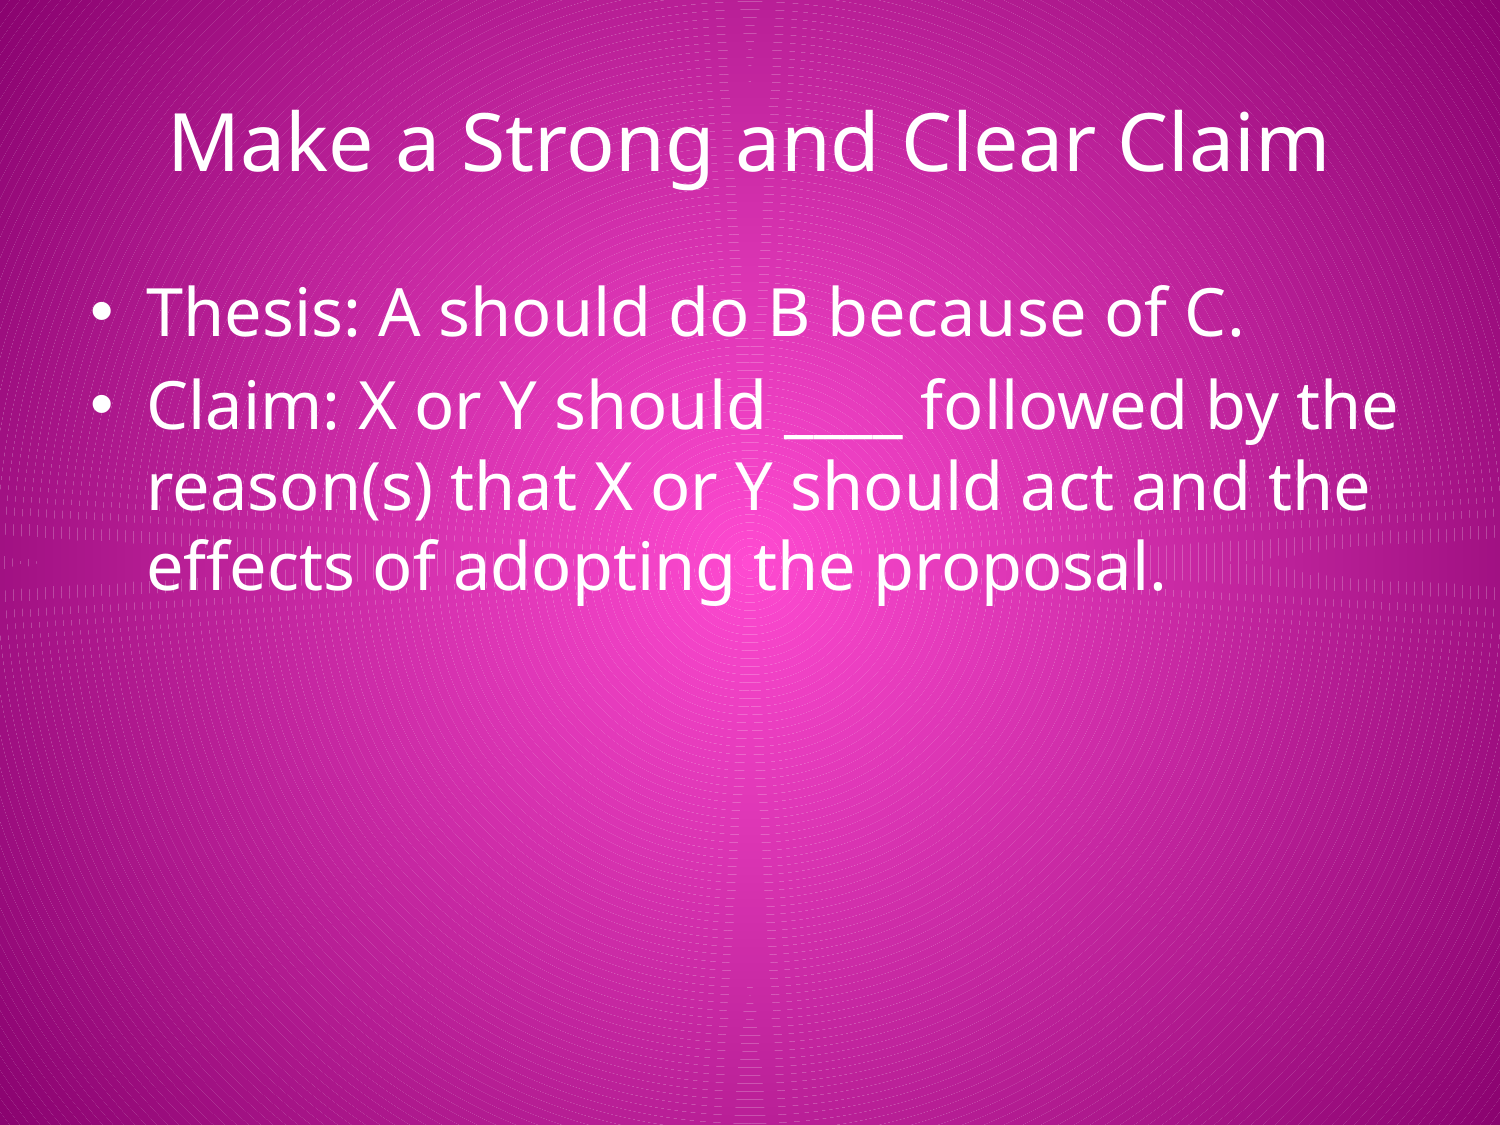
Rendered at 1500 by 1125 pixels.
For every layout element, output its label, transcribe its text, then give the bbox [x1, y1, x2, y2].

title Make a Strong and Clear Claim [75, 45, 1425, 233]
list Thesis: A should do B because of C. Claim: X or Y should ____ followed by the reason(s) that X or Y should act and the effects of adopting the proposal. [75, 262, 1425, 1005]
